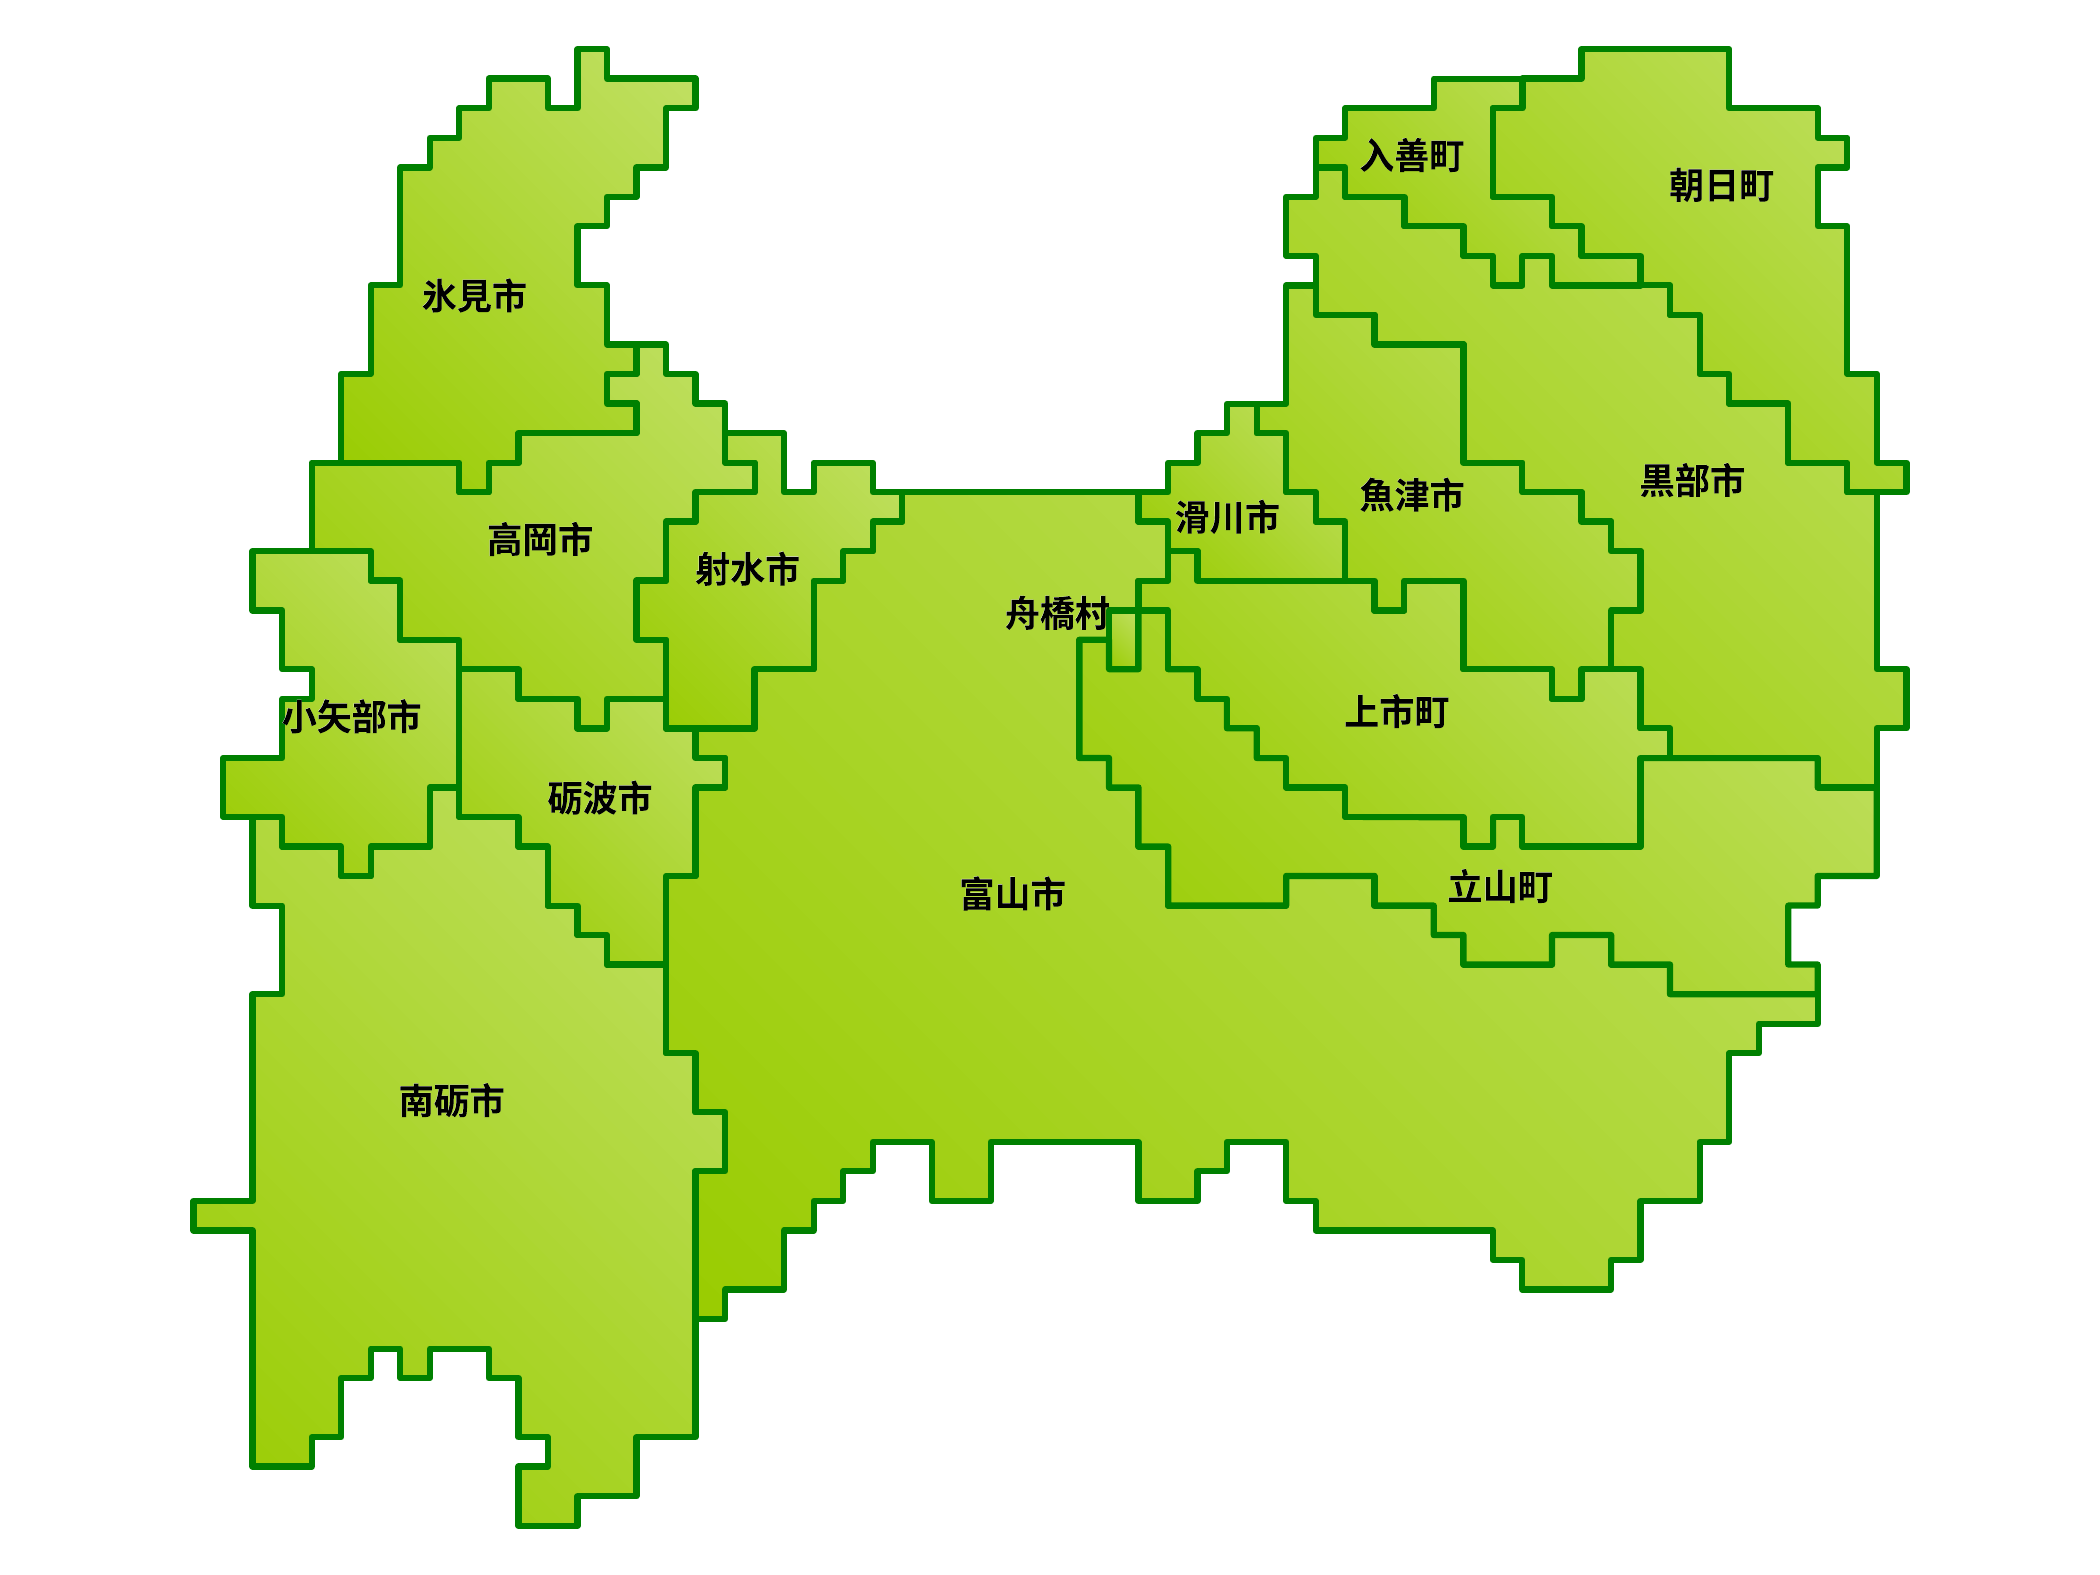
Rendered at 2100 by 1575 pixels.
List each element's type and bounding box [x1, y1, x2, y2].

text_box [1669, 167, 1774, 203]
text_box [695, 550, 800, 587]
text_box [1640, 462, 1745, 498]
text_box [961, 875, 1066, 911]
text_box [1359, 137, 1464, 173]
text_box [1175, 499, 1280, 535]
text_box [488, 521, 593, 557]
text_box [1005, 595, 1110, 631]
text_box [547, 779, 652, 815]
text_box [282, 698, 421, 734]
text_box [193, 48, 1907, 1526]
text_box [1345, 693, 1449, 729]
text_box [1359, 477, 1464, 513]
text_box [1448, 868, 1553, 904]
text_box [422, 277, 527, 313]
text_box [400, 1082, 504, 1118]
